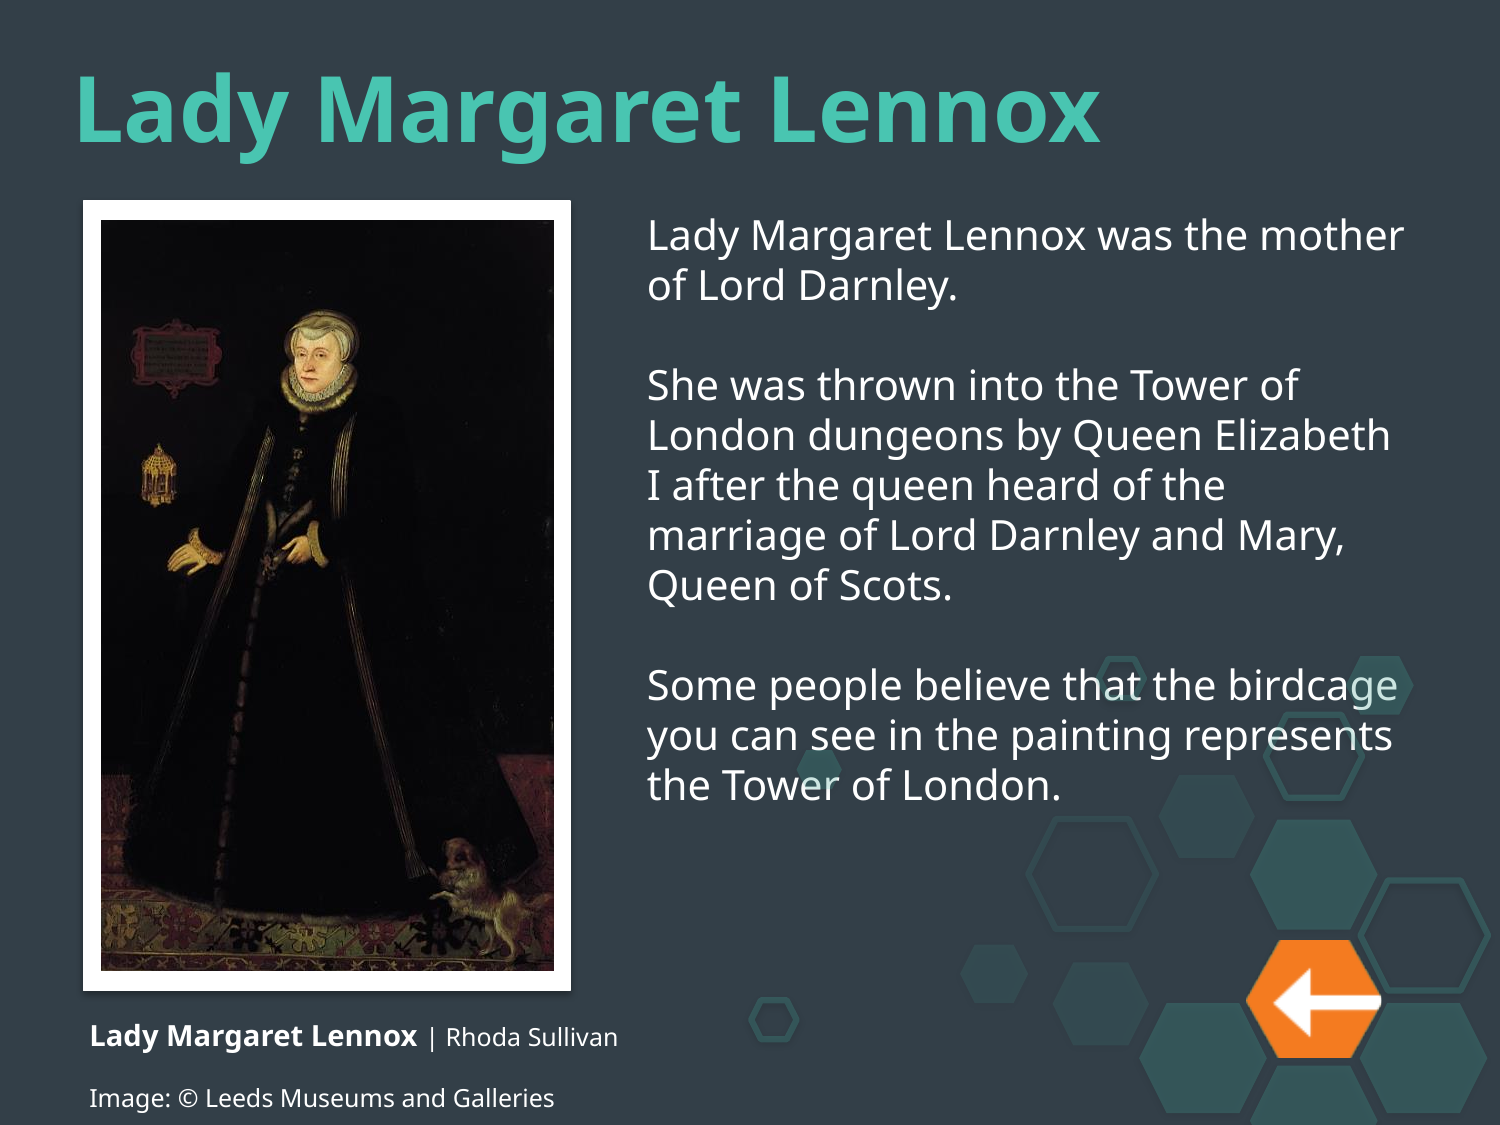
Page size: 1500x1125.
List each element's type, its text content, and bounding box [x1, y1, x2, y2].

text_box Lady Margaret Lennox | Rhoda Sullivan Image: © Leeds Museums and Galleries [74, 1010, 651, 1125]
text_box Lady Margaret Lennox was the mother of Lord Darnley. She was thrown into the Tower of London dungeons by Queen Elizabeth I after the queen heard of the marriage of Lord Darnley and Mary, Queen of Scots. Some people believe that the birdcage you can see in the painting represents the Tower of London. [632, 201, 1425, 817]
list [101, 220, 554, 972]
picture [1245, 940, 1382, 1058]
text_box [83, 200, 571, 991]
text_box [750, 655, 1489, 1125]
text_box Lady Margaret Lennox [71, 51, 1378, 162]
